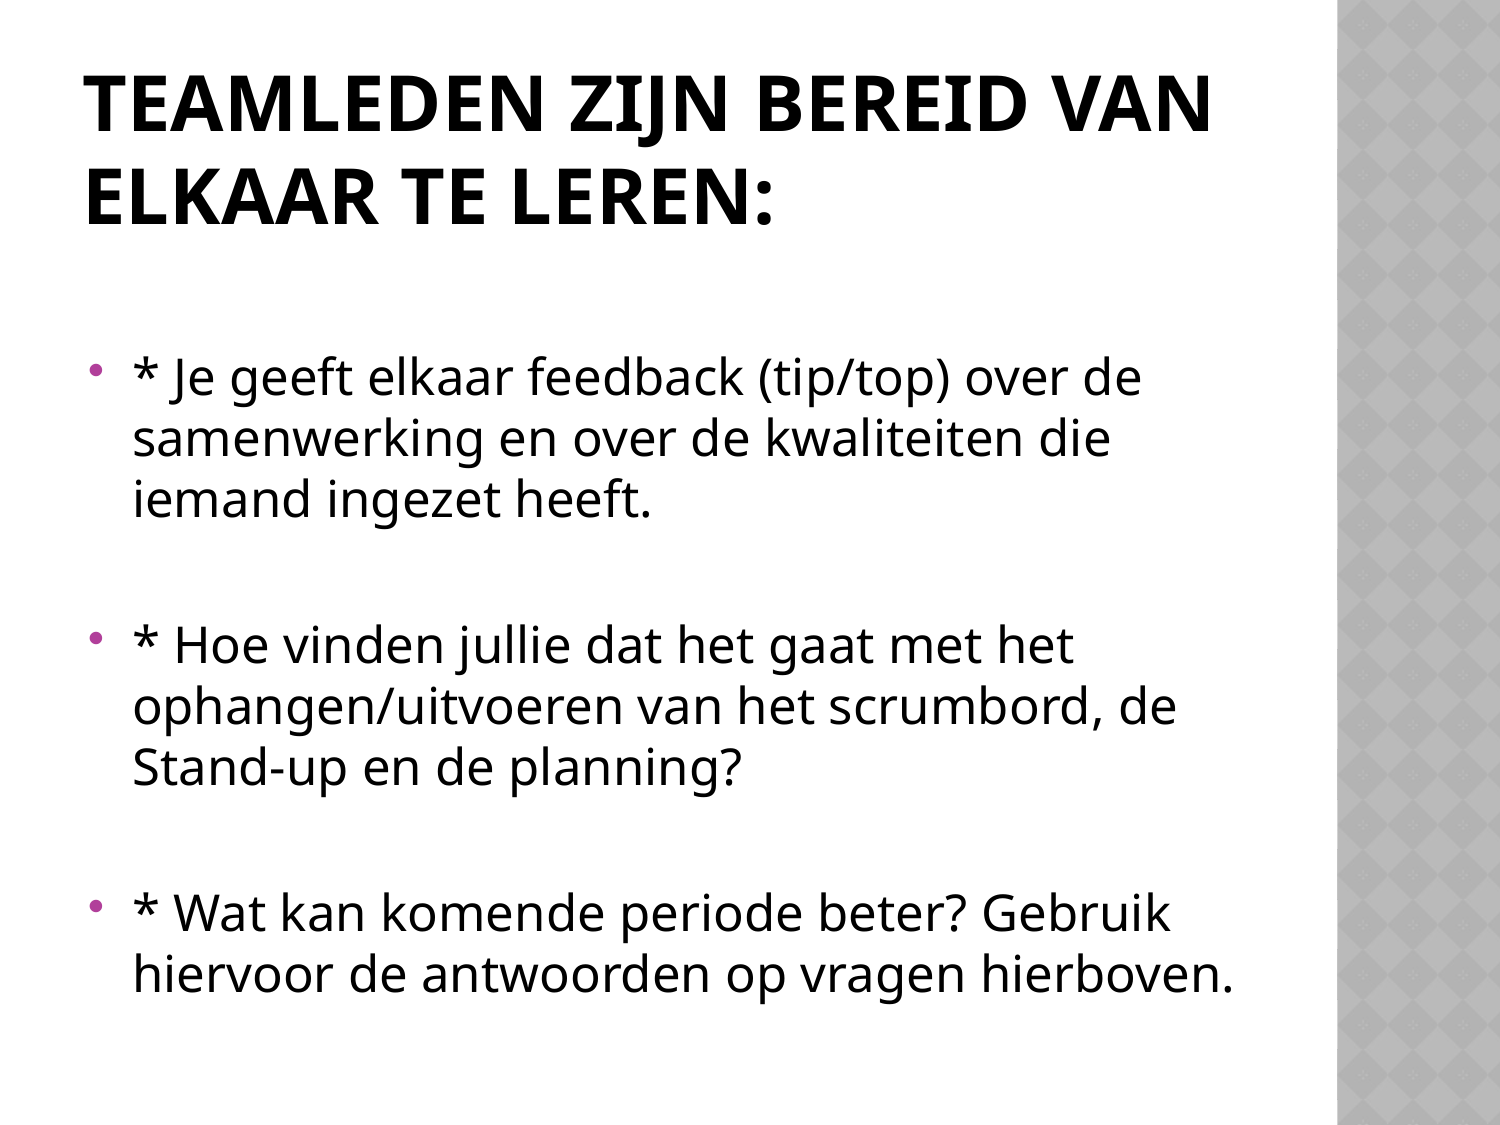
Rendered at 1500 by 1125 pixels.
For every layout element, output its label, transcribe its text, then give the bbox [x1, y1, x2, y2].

list * Je geeft elkaar feedback (tip/top) over de samenwerking en over de kwaliteiten die iemand ingezet heeft. * Hoe vinden jullie dat het gaat met het ophangen/uitvoeren van het scrumbord, de Stand-up en de planning? * Wat kan komende periode beter? Gebruik hiervoor de antwoorden op vragen hierboven. [75, 264, 1263, 1059]
title Teamleden zijn bereid van elkaar te leren: [75, 52, 1263, 240]
